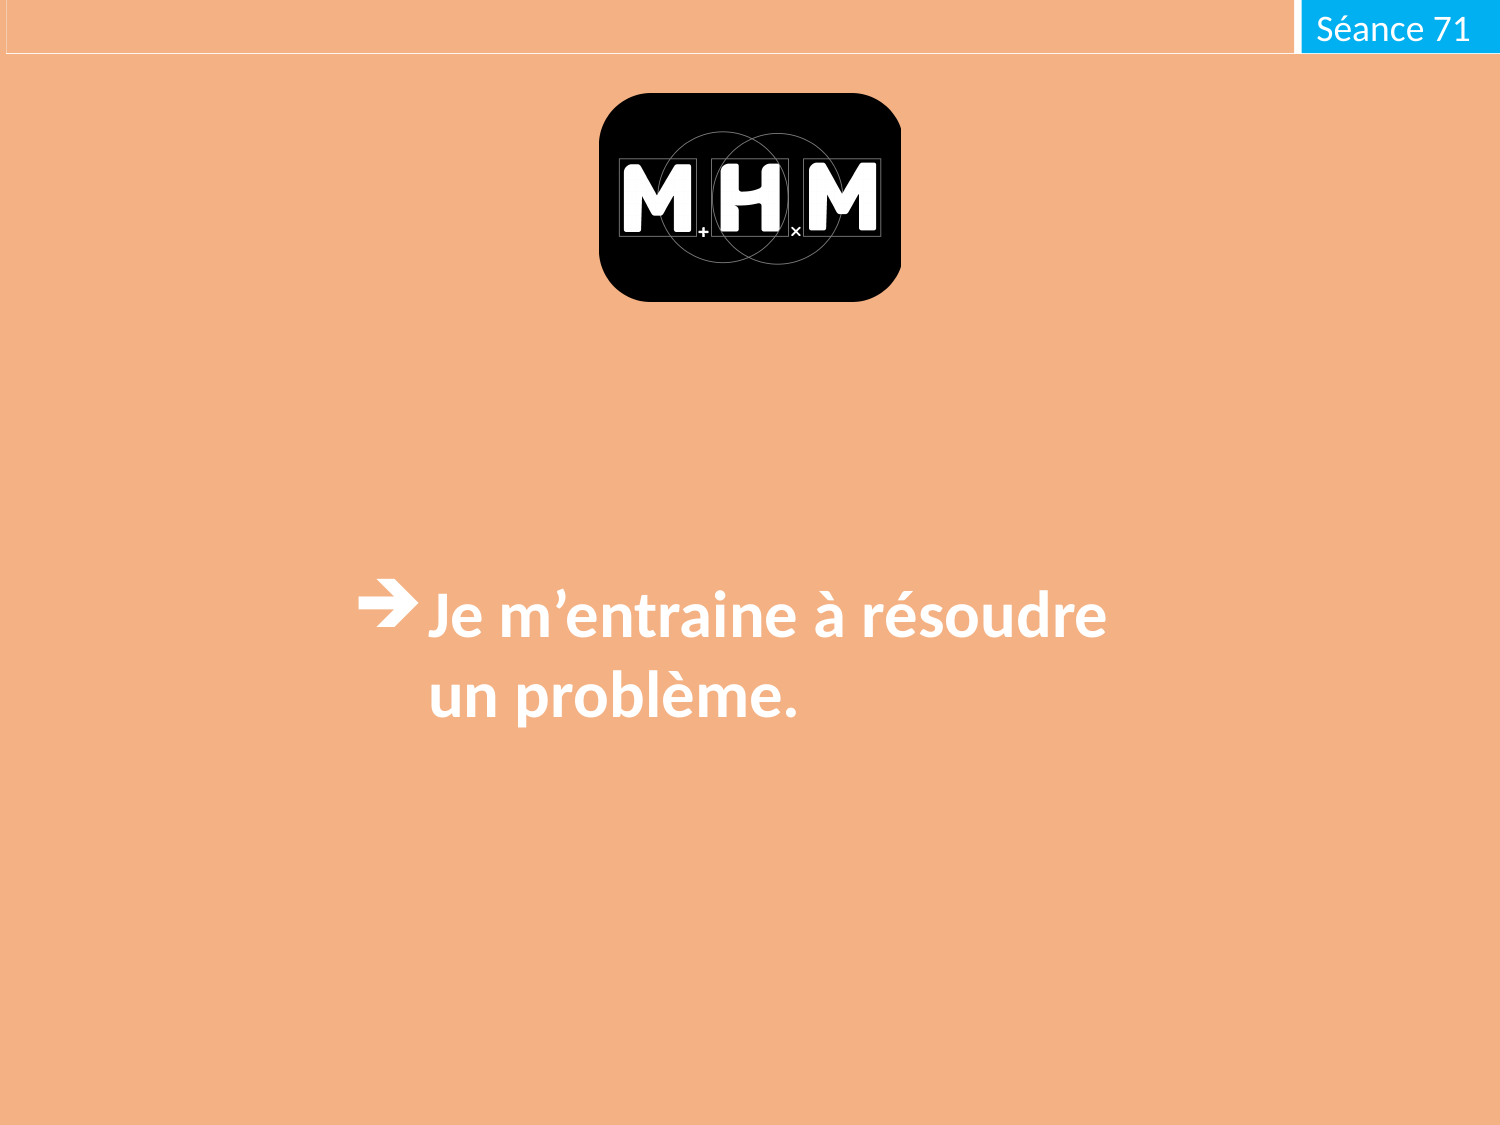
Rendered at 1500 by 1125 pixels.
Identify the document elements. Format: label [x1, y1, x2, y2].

text_box [0, 54, 1500, 1125]
